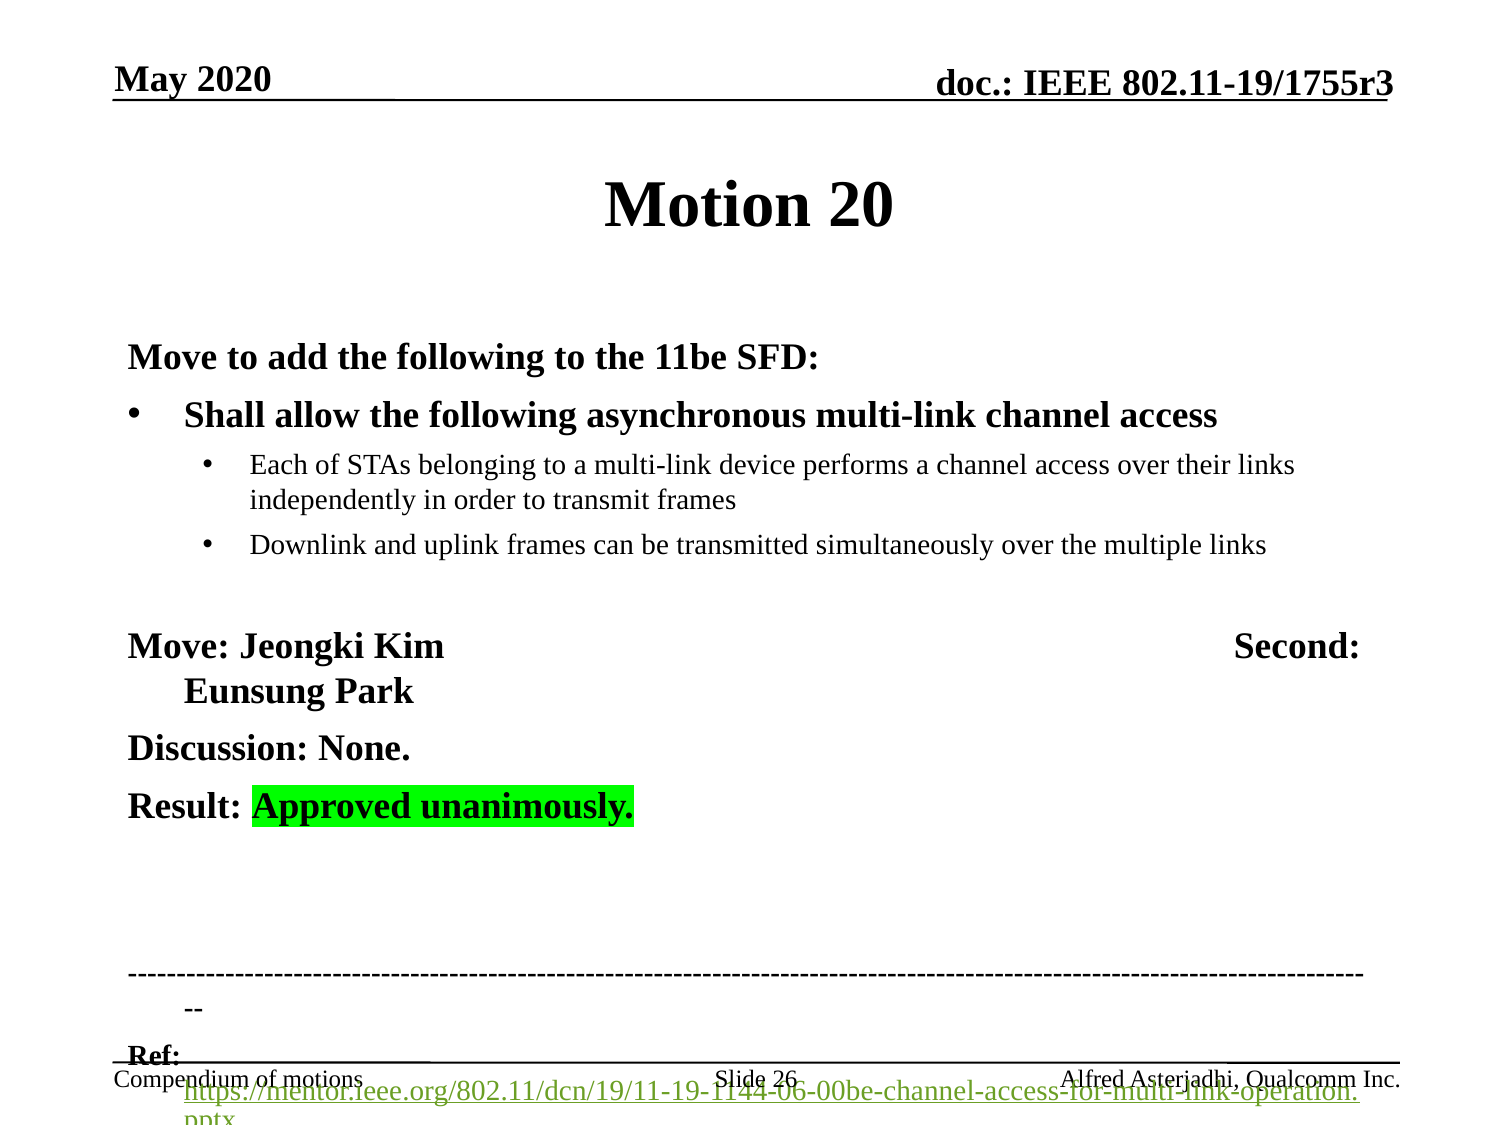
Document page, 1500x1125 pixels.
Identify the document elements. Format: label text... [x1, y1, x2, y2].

title Motion 20 [112, 112, 1388, 288]
footer Alfred Asterjadhi, Qualcomm Inc. [878, 1061, 1402, 1093]
slide_number Slide 26 [712, 1061, 800, 1123]
list Move to add the following to the 11be SFD: Shall allow the following asynchronous multi-link channel access Each of STAs belonging to a multi-link device performs a channel access over their links independently in order to transmit frames Downlink and uplink frames can be transmitted simultaneously over the multiple links Move: Jeongki Kim Second: Eunsung Park Discussion: None. Result: Approved unanimously. --------------------------------------------------------------------------------------------------------------------------------- Ref: https://mentor.ieee.org/802.11/dcn/19/11-19-1144-06-00be-channel-access-for-multi-link-operation.pptx [112, 324, 1388, 1063]
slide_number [114, 54, 423, 100]
